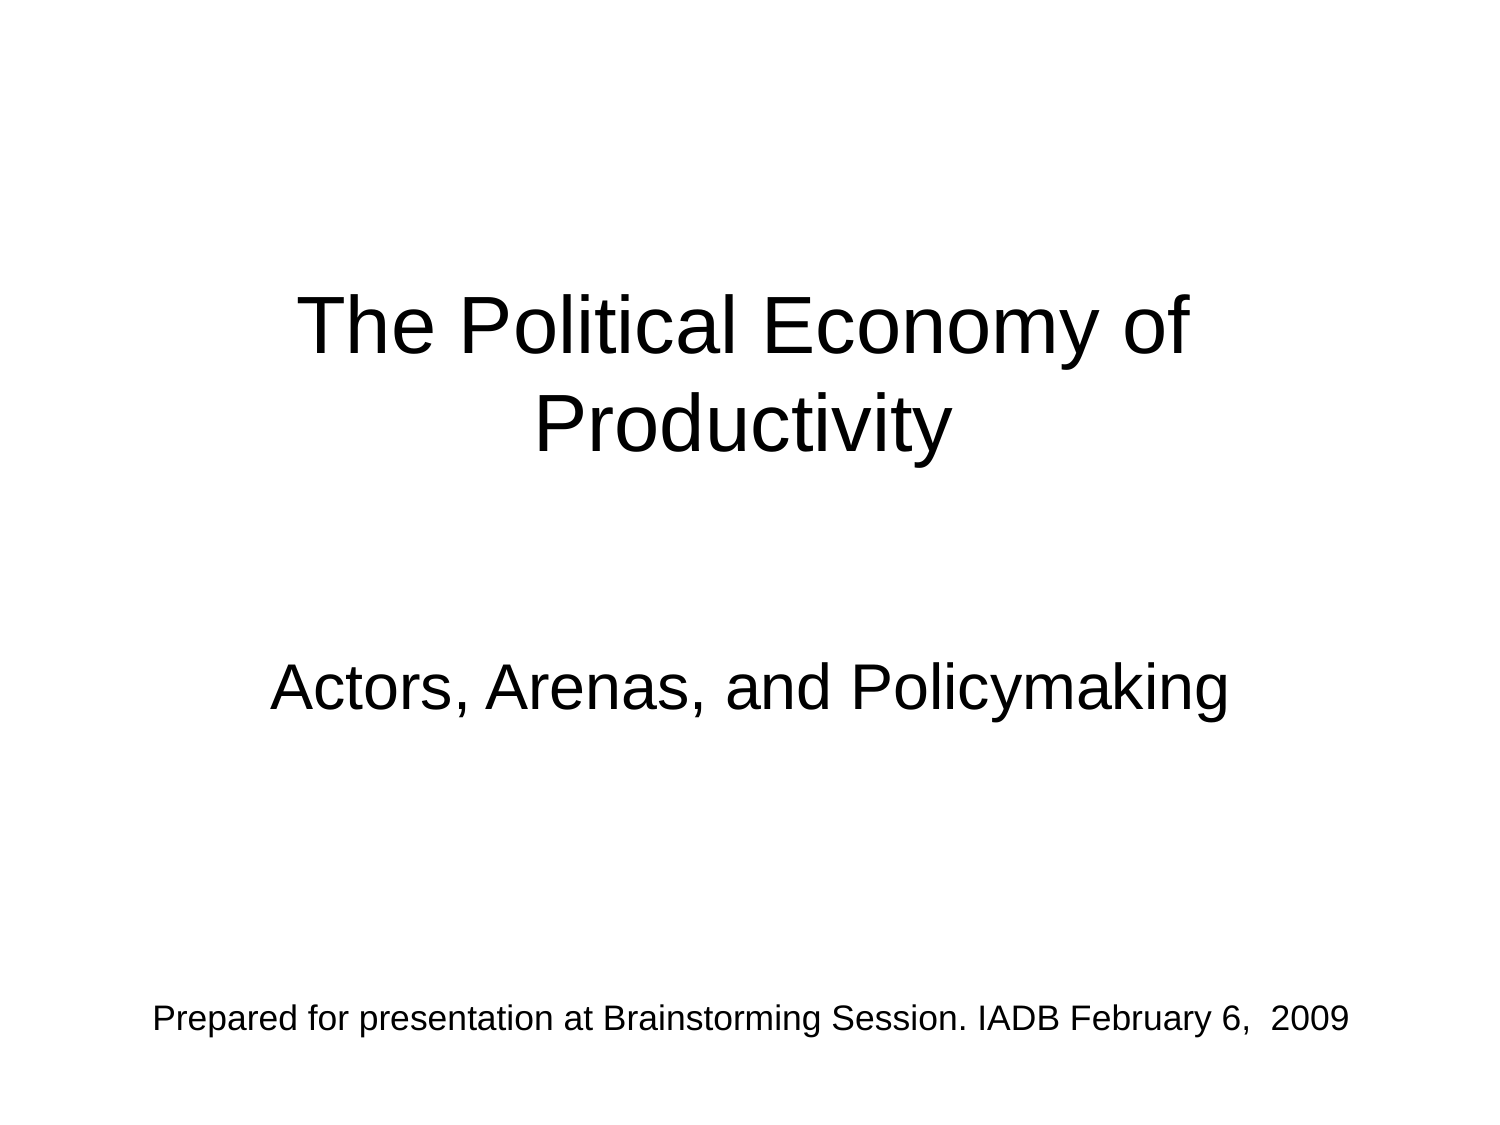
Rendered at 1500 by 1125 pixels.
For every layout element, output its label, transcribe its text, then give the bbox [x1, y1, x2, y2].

subtitle Actors, Arenas, and Policymaking [224, 637, 1276, 926]
title The Political Economy of Productivity [187, 274, 1301, 563]
text_box Prepared for presentation at Brainstorming Session. IADB February 6, 2009 [137, 987, 1388, 1045]
